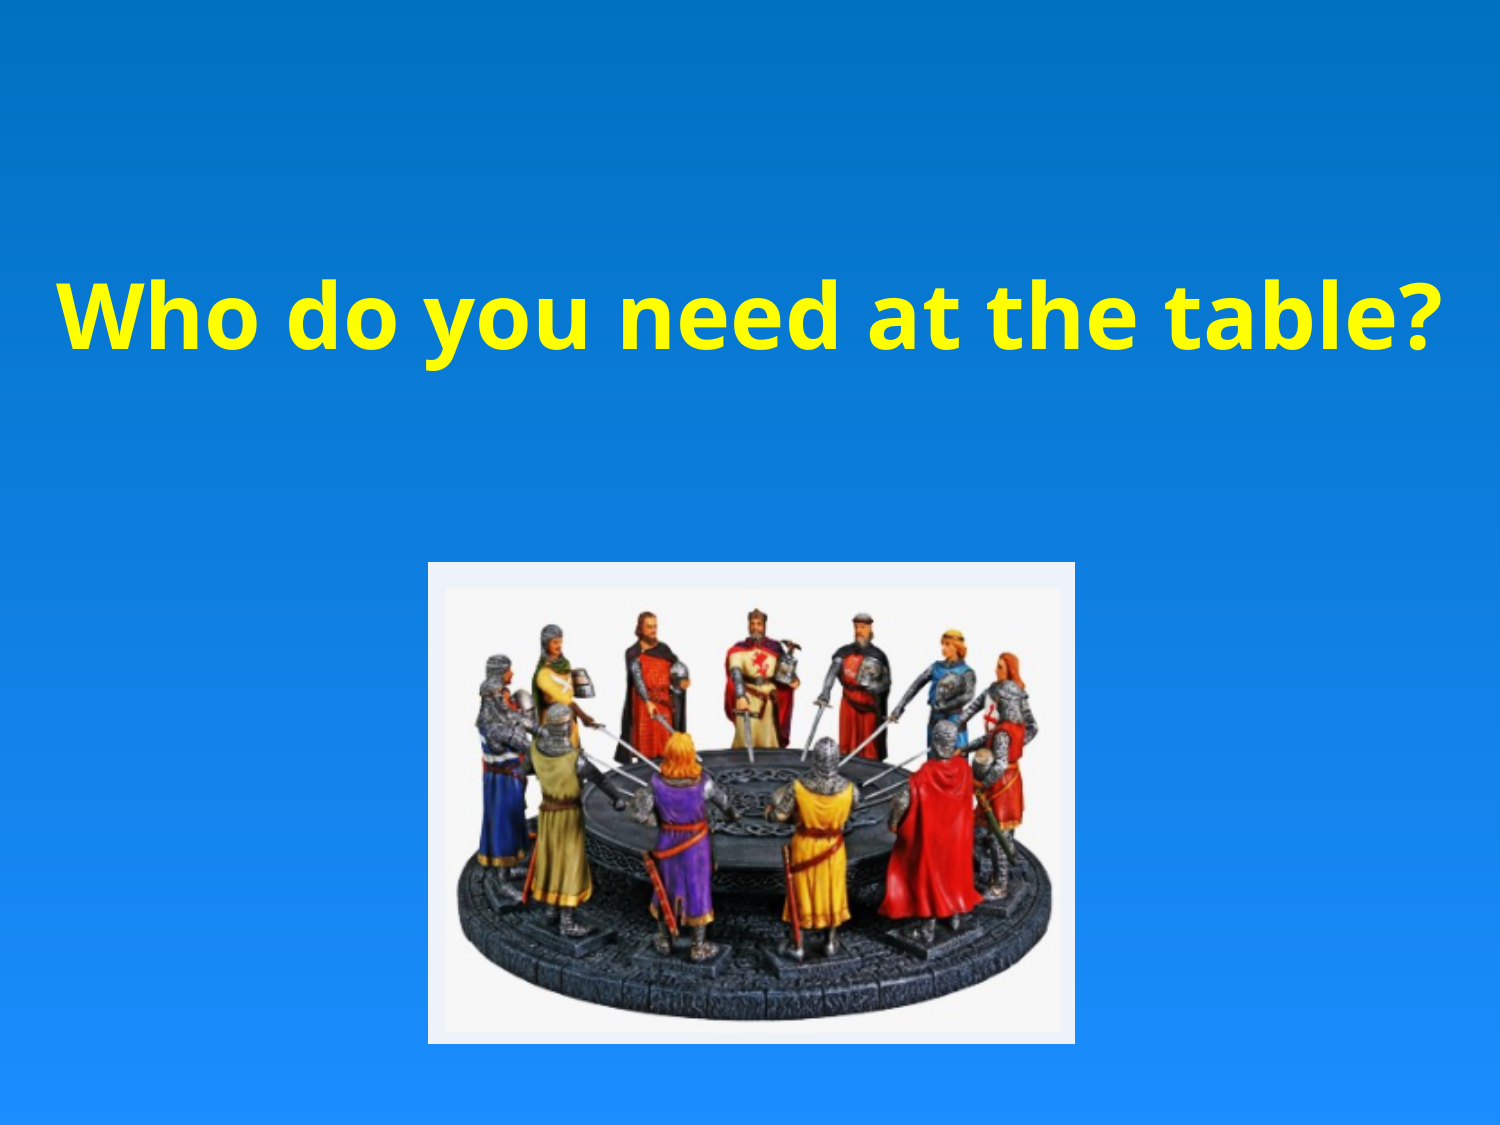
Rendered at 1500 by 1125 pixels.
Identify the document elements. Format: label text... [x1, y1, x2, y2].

title Who do you need at the table? [0, 249, 1500, 362]
picture [428, 562, 1076, 1044]
